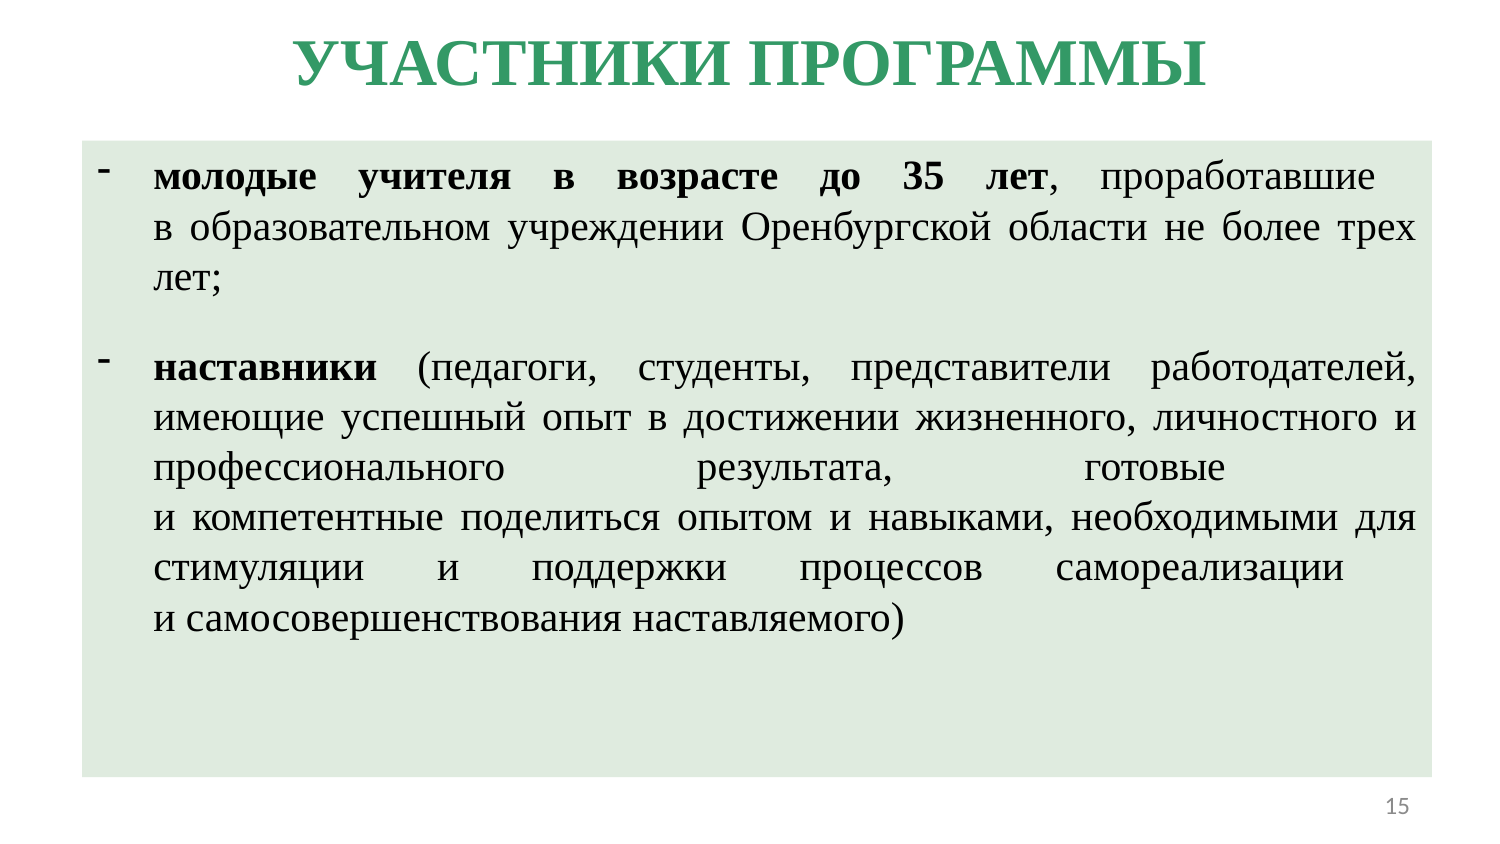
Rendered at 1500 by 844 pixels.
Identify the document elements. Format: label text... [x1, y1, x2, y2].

list молодые учителя в возрасте до 35 лет, проработавшие в образовательном учреждении Оренбургской области не более трех лет; наставники (педагоги, студенты, представители работодателей, имеющие успешный опыт в достижении жизненного, личностного и профессионального результата, готовые и компетентные поделиться опытом и навыками, необходимыми для стимуляции и поддержки процессов самореализации и самосовершенствования наставляемого) [82, 140, 1432, 778]
title УЧАСТНИКИ ПРОГРАММЫ [0, 0, 1500, 118]
slide_number 15 [1074, 782, 1425, 827]
